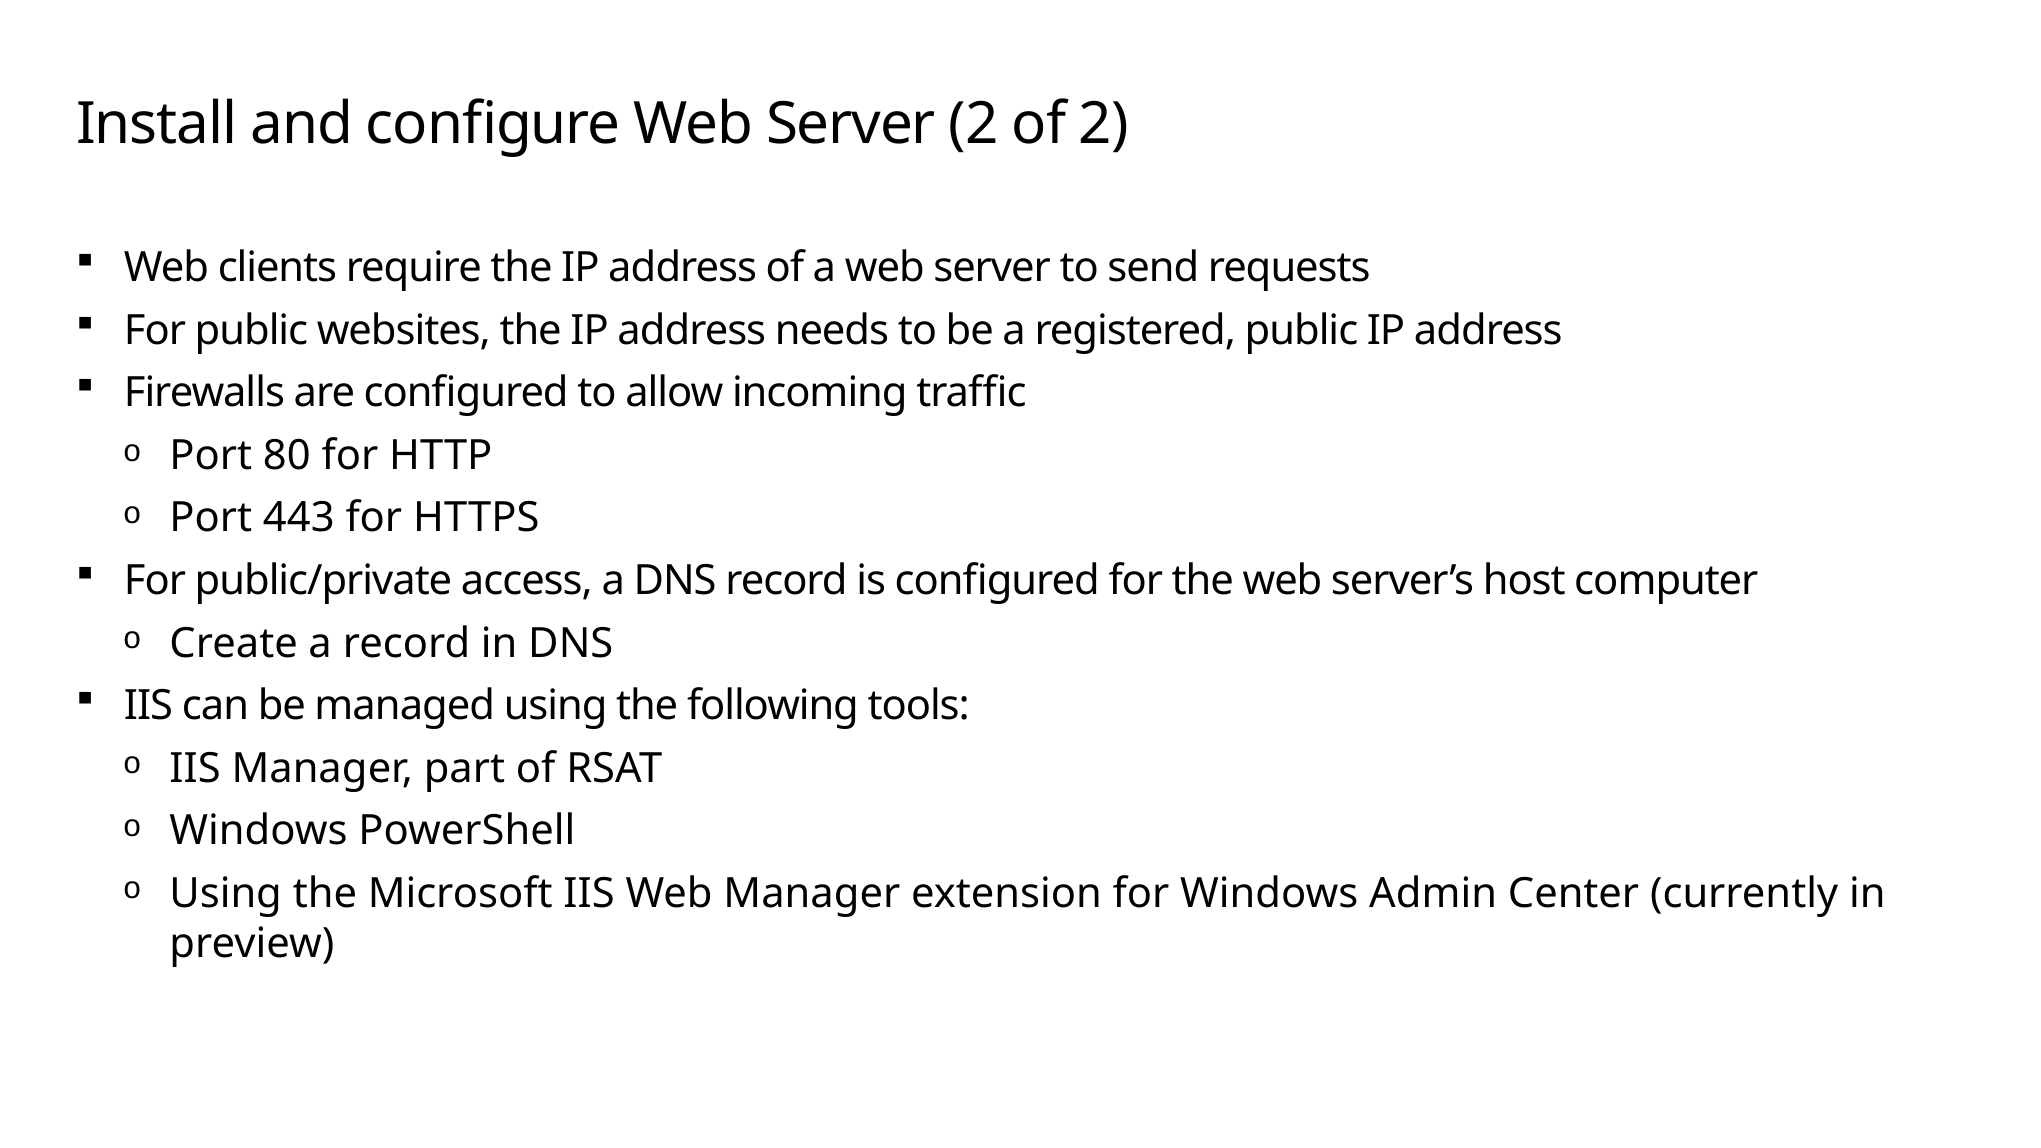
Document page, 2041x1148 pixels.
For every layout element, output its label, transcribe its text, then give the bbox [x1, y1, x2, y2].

title Install and configure Web Server (2 of 2) [76, 93, 1968, 161]
list Web clients require the IP address of a web server to send requests For public websites, the IP address needs to be a registered, public IP address Firewalls are configured to allow incoming traffic Port 80 for HTTP Port 443 for HTTPS For public/private access, a DNS record is configured for the web server’s host computer Create a record in DNS IIS can be managed using the following tools: IIS Manager, part of RSAT Windows PowerShell Using the Microsoft IIS Web Manager extension for Windows Admin Center (currently in preview) [76, 240, 1970, 1074]
